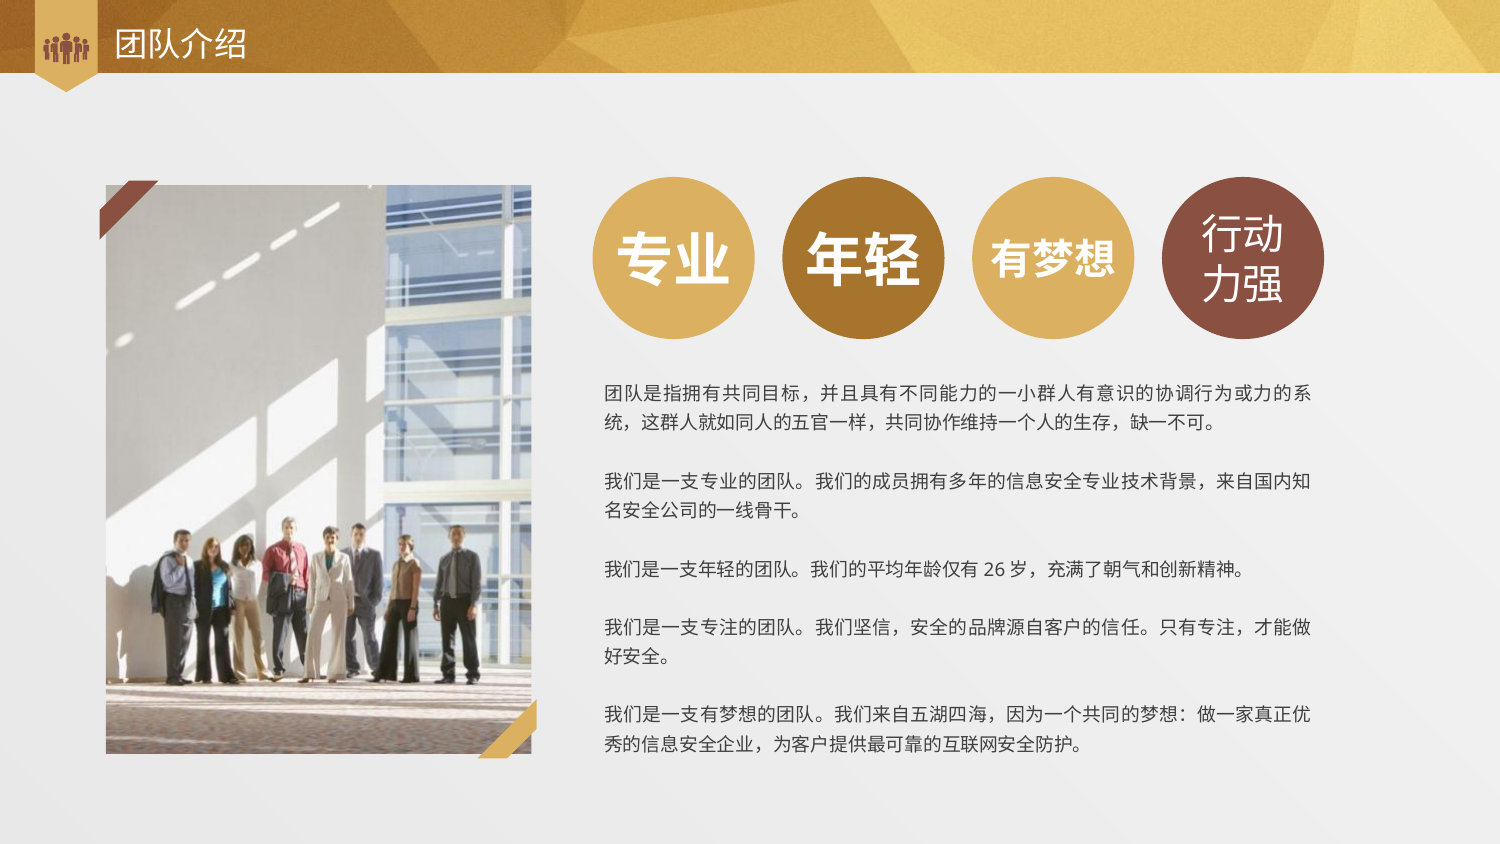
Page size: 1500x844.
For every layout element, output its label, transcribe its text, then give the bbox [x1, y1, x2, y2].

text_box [782, 176, 945, 340]
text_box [592, 176, 755, 340]
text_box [971, 176, 1135, 340]
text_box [1161, 176, 1325, 340]
text_box [475, 697, 539, 761]
picture [98, 0, 1500, 73]
title 团队介绍 [99, 20, 550, 66]
text_box [43, 32, 90, 65]
text_box [104, 183, 533, 756]
picture [0, 0, 34, 73]
text_box 团队是指拥有共同目标，并且具有不同能力的一小群人有意识的协调行为或力的系统，这群人就如同人的五官一样，共同协作维持一个人的生存，缺一不可。 我们是一支专业的团队。我们的成员拥有多年的信息安全专业技术背景，来自国内知名安全公司的一线骨干。 我们是一支年轻的团队。我们的平均年龄仅有26岁，充满了朝气和创新精神。 我们是一支专注的团队。我们坚信，安全的品牌源自客户的信任。只有专注，才能做好安全。 我们是一支有梦想的团队。我们来自五湖四海，因为一个共同的梦想：做一家真正优秀的信息安全企业，为客户提供最可靠的互联网安全防护。 [604, 375, 1312, 755]
text_box [97, 178, 161, 242]
